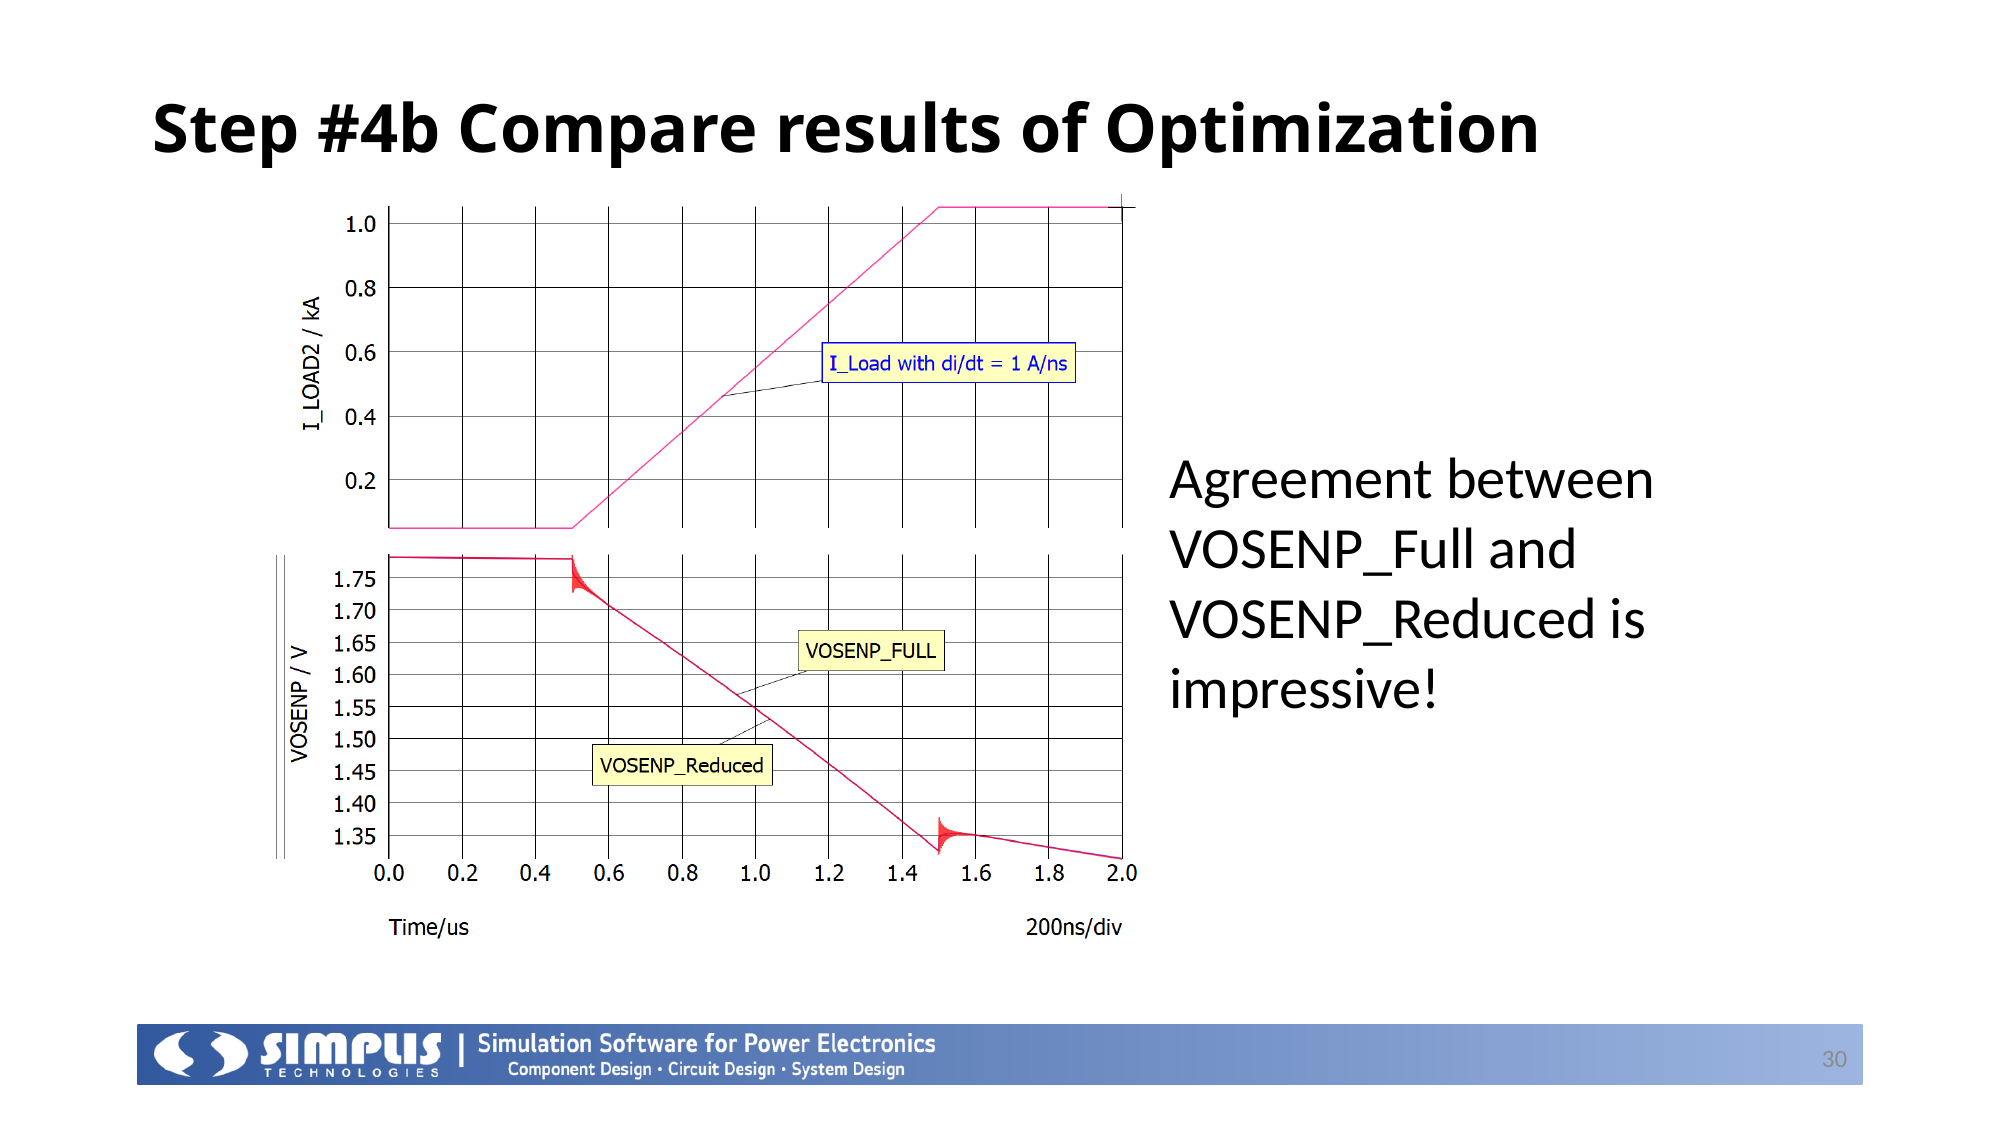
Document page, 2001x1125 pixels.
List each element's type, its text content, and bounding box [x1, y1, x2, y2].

picture [264, 190, 1138, 949]
title Step #4b Compare results of Optimization [137, 37, 1863, 225]
text_box Agreement between VOSENP_Full and VOSENP_Reduced is impressive! [1154, 432, 1671, 728]
slide_number 30 [1412, 1027, 1863, 1088]
picture [154, 1007, 945, 1108]
